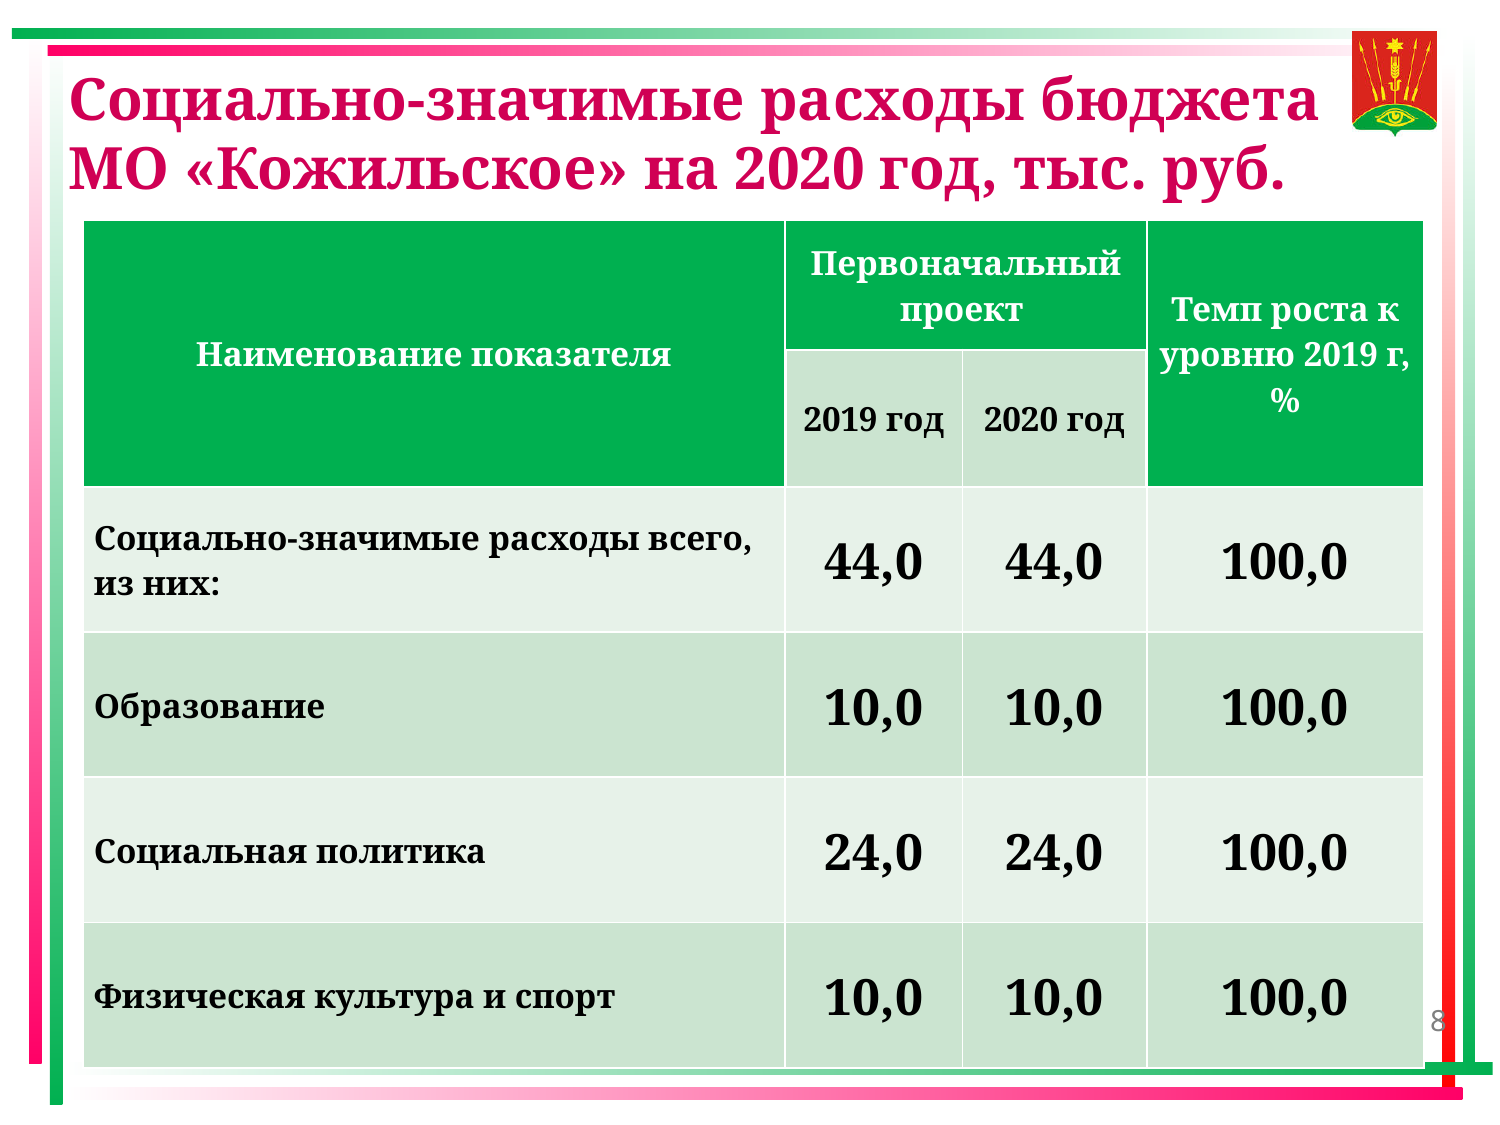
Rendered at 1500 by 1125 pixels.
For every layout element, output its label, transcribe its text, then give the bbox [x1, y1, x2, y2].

table_cell Социальная политика [84, 778, 784, 922]
table_header Первоначальный проект [786, 221, 1146, 349]
table_cell 100,0 [1148, 633, 1423, 776]
table_cell 24,0 [786, 778, 962, 922]
slide_number 8 [1425, 999, 1500, 1051]
table_cell 44,0 [786, 488, 962, 631]
table_cell 2020 год [963, 351, 1145, 486]
table_header Наименование показателя [84, 221, 784, 486]
table_cell 10,0 [786, 923, 962, 1067]
table_cell 100,0 [1148, 778, 1423, 922]
picture [1352, 31, 1437, 138]
table_cell Физическая культура и спорт [84, 923, 784, 1067]
table_cell 24,0 [963, 778, 1146, 922]
table_cell 2019 год [787, 351, 962, 486]
title Социально-значимые расходы бюджета МО «Кожильское» на 2020 год, тыс. руб. [53, 54, 1471, 279]
table_cell 44,0 [963, 488, 1146, 631]
table_cell 10,0 [963, 633, 1146, 776]
table_cell 10,0 [963, 923, 1146, 1067]
table_cell 10,0 [786, 633, 962, 776]
table_header Темп роста к уровню 2019 г, % [1148, 221, 1423, 486]
table_cell 100,0 [1148, 923, 1423, 1067]
table_cell Образование [84, 633, 784, 776]
table_cell 100,0 [1148, 488, 1423, 631]
table_cell Социально-значимые расходы всего, из них: [84, 488, 784, 631]
